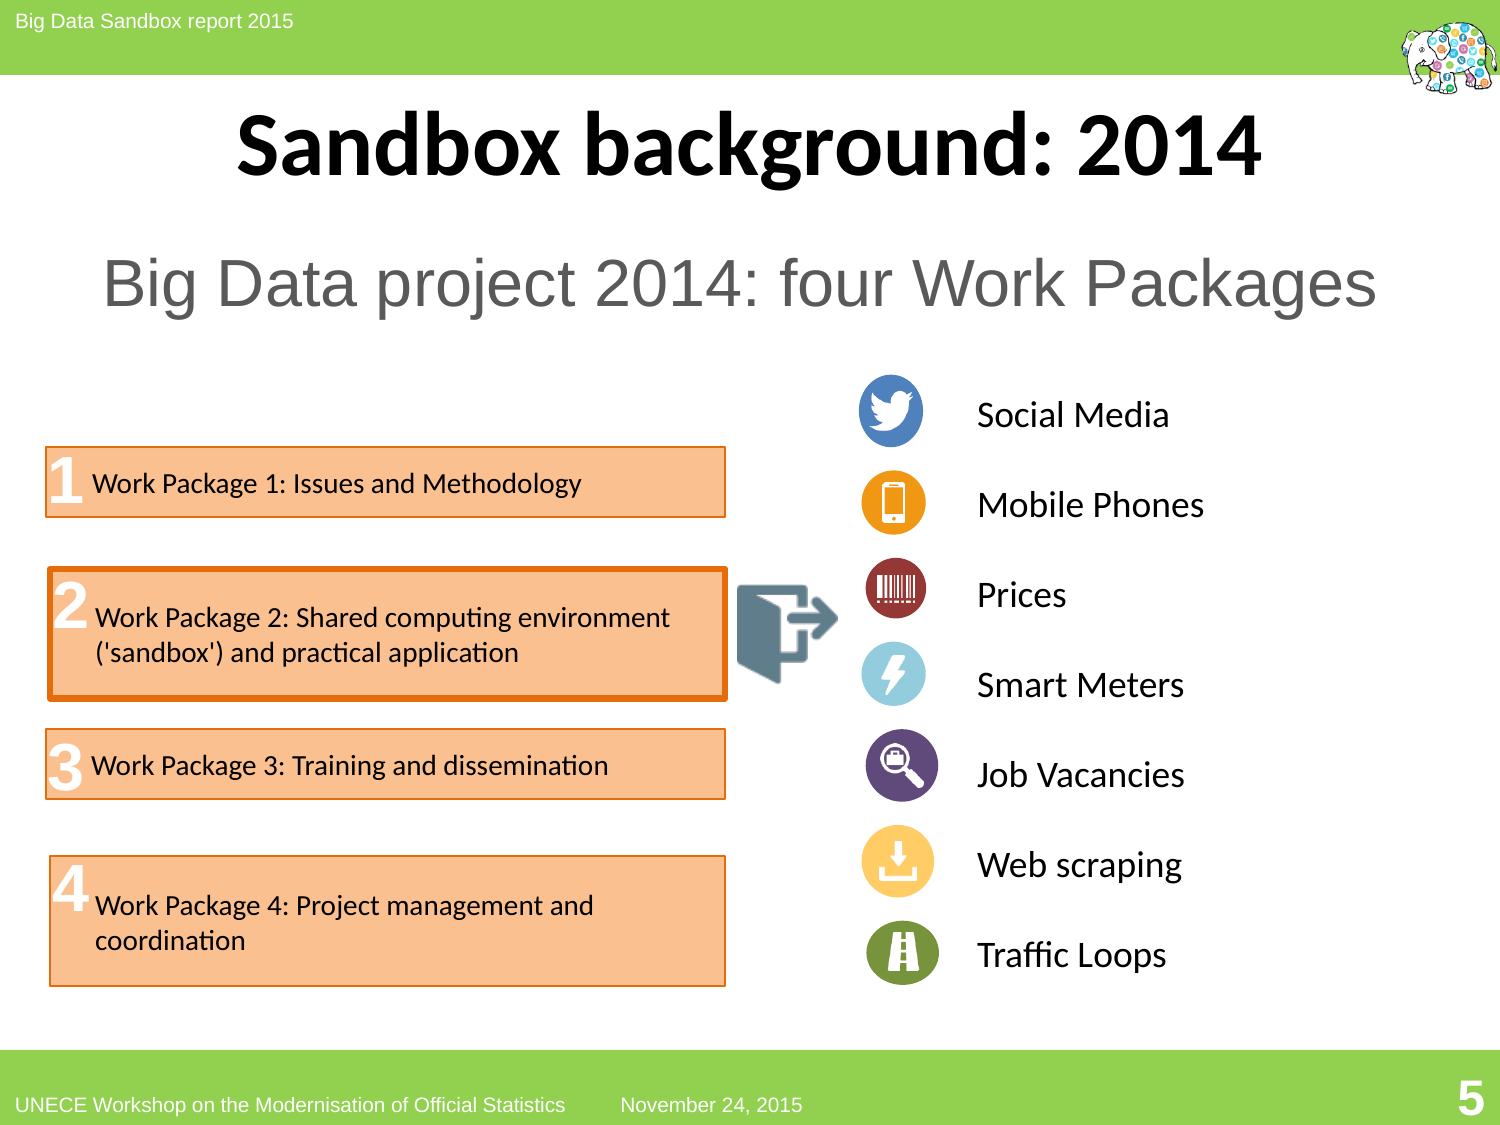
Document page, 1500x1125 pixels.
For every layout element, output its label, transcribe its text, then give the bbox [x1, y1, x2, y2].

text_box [861, 470, 926, 535]
list Big Data project 2014: four Work Packages [75, 232, 1425, 975]
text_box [865, 728, 939, 802]
text_box 2 [37, 553, 105, 649]
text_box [866, 920, 940, 986]
text_box 3 [32, 716, 100, 812]
text_box Work Package 3: Training and dissemination [100, 727, 727, 801]
text_box Work Package 1: Issues and Methodology [100, 445, 727, 519]
text_box Work Package 2: Shared computing environment ('sandbox') and practical application [48, 567, 727, 701]
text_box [861, 641, 926, 707]
text_box 1 [32, 429, 100, 524]
text_box 4 [37, 837, 105, 933]
slide_number 5 [1388, 1058, 1500, 1125]
picture [1388, 15, 1500, 96]
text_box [861, 824, 935, 898]
text_box Work Package 4: Project management and coordination [48, 854, 727, 988]
title Sandbox background: 2014 [75, 45, 1425, 232]
text_box Social Media Mobile Phones Prices Smart Meters Job Vacancies Web scraping Traffic Loops [962, 337, 1263, 1118]
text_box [865, 557, 927, 619]
picture [737, 584, 838, 685]
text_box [858, 374, 924, 448]
